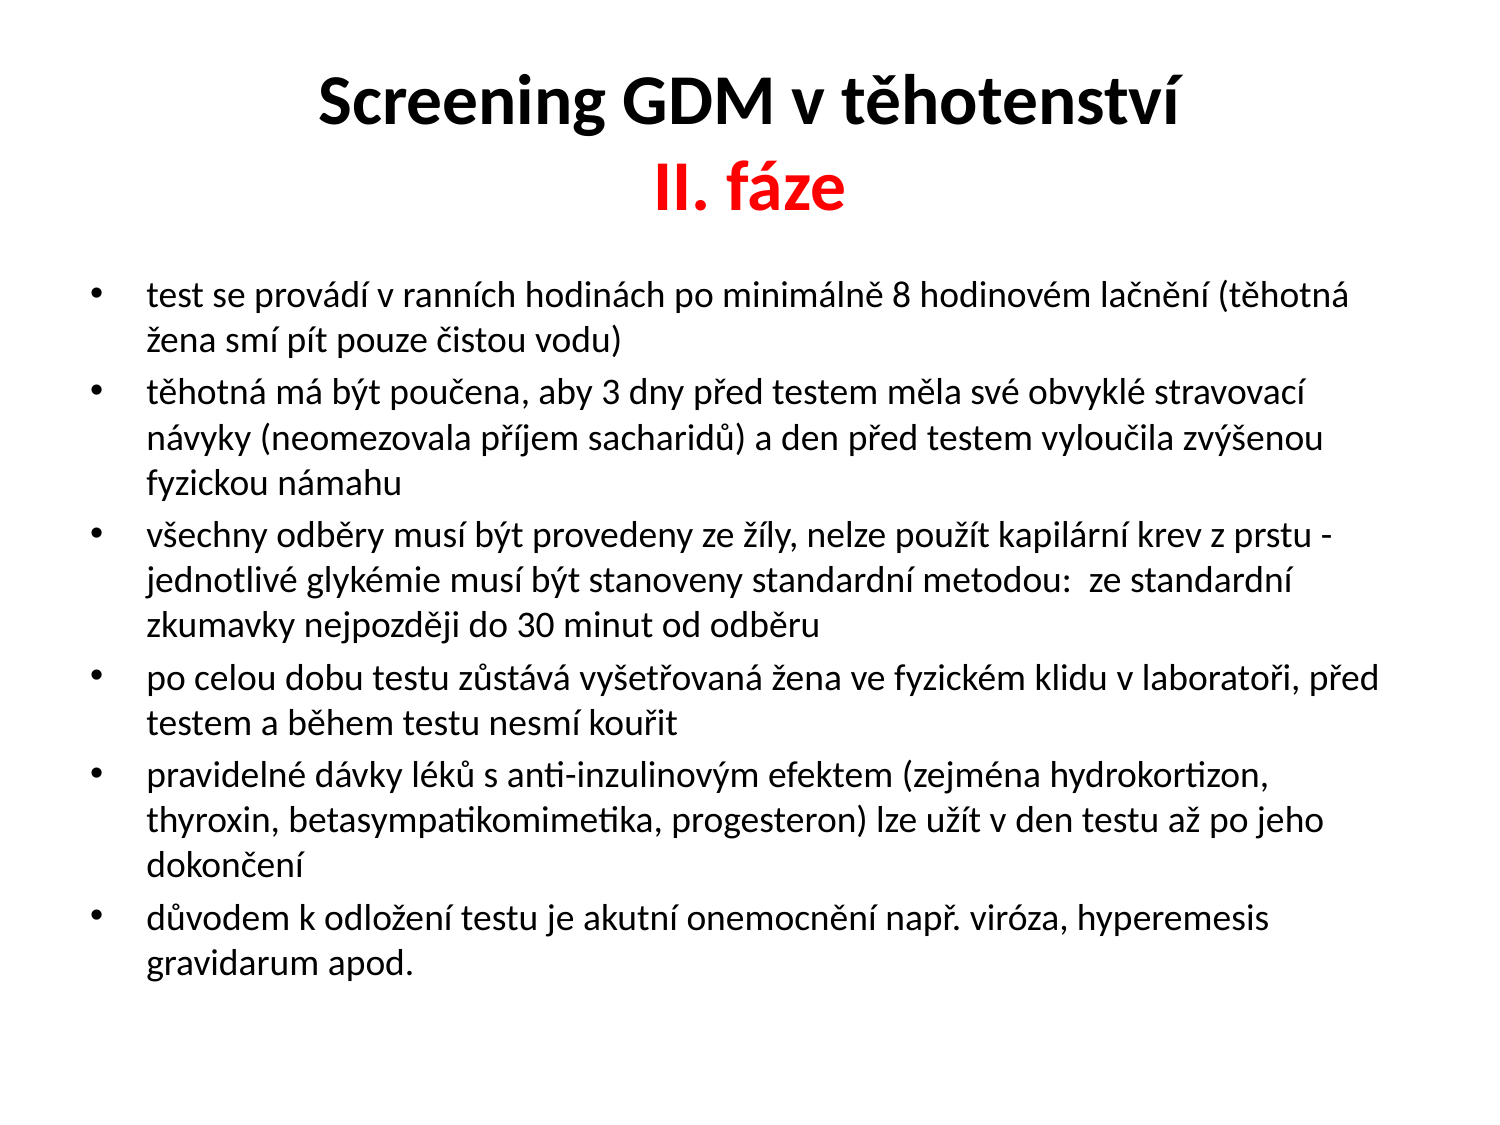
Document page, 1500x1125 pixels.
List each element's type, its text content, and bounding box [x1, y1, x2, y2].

title Screening GDM v těhotenství II. fáze [75, 45, 1425, 233]
list test se provádí v ranních hodinách po minimálně 8 hodinovém lačnění (těhotná žena smí pít pouze čistou vodu) těhotná má být poučena, aby 3 dny před testem měla své obvyklé stravovací návyky (neomezovala příjem sacharidů) a den před testem vyloučila zvýšenou fyzickou námahu všechny odběry musí být provedeny ze žíly, nelze použít kapilární krev z prstu - jednotlivé glykémie musí být stanoveny standardní metodou: ze standardní zkumavky nejpozději do 30 minut od odběru po celou dobu testu zůstává vyšetřovaná žena ve fyzickém klidu v laboratoři, před testem a během testu nesmí kouřit pravidelné dávky léků s anti-inzulinovým efektem (zejména hydrokortizon, thyroxin, betasympatikomimetika, progesteron) lze užít v den testu až po jeho dokončení důvodem k odložení testu je akutní onemocnění např. viróza, hyperemesis gravidarum apod. [75, 262, 1425, 1005]
